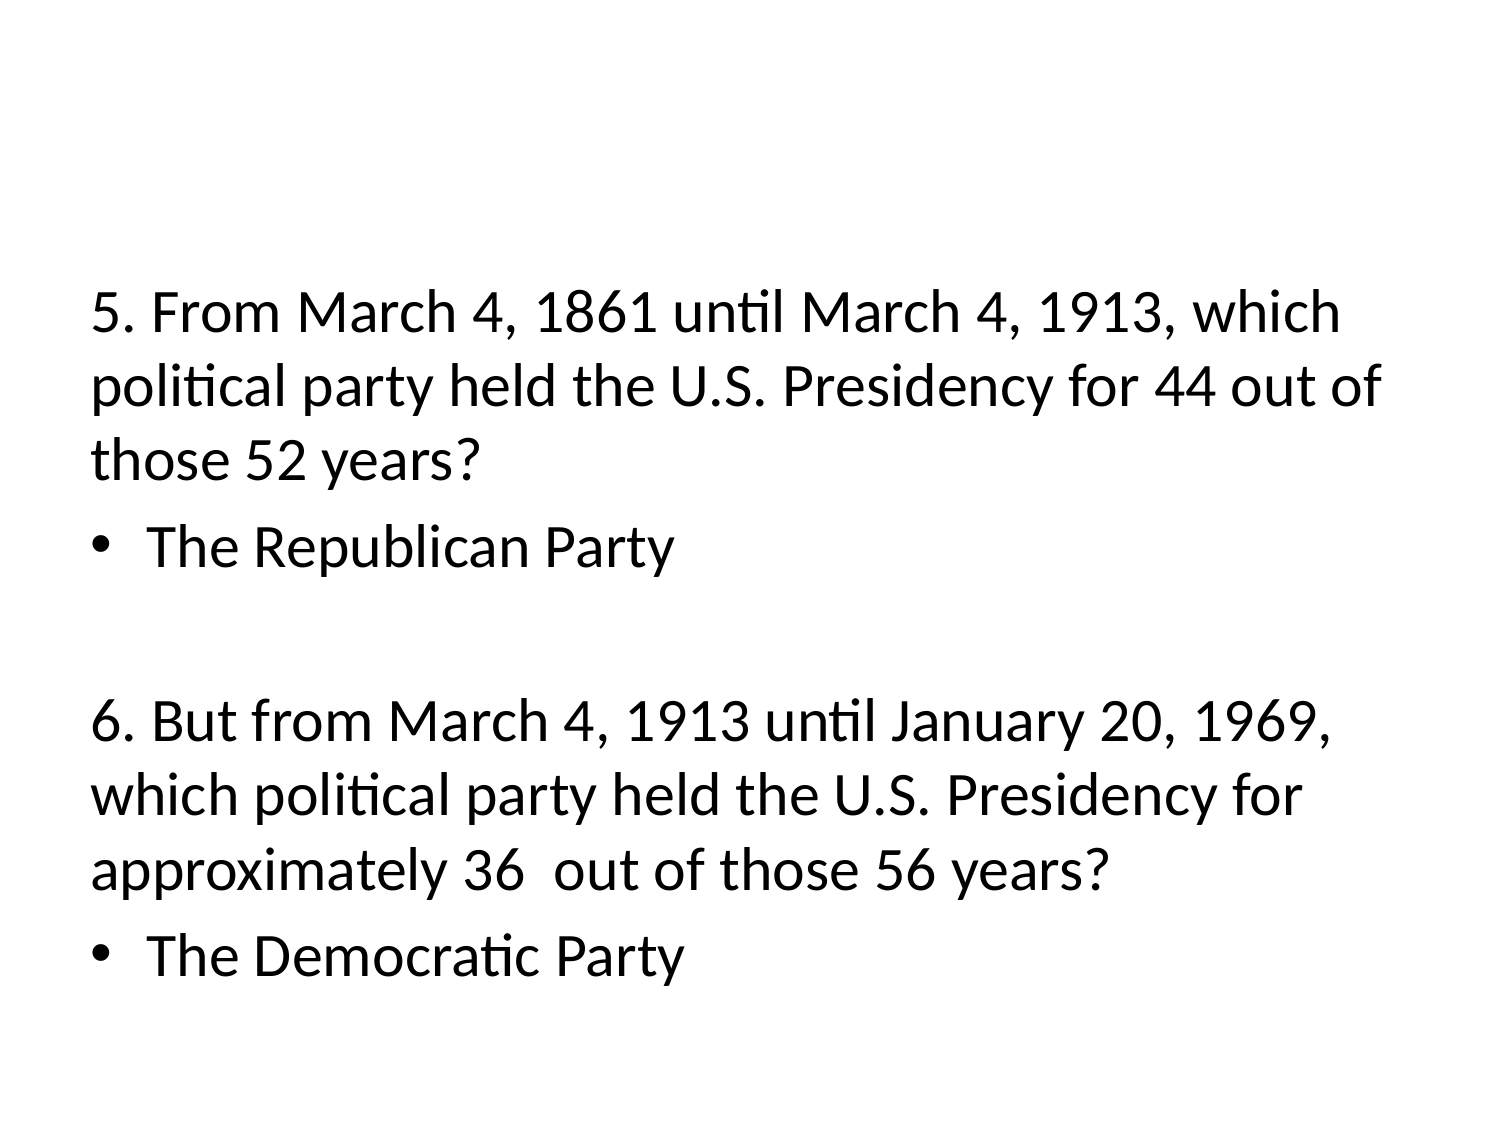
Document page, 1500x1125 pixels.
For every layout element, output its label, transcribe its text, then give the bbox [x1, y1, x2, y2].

list 5. From March 4, 1861 until March 4, 1913, which political party held the U.S. Presidency for 44 out of those 52 years? The Republican Party 6. But from March 4, 1913 until January 20, 1969, which political party held the U.S. Presidency for approximately 36 out of those 56 years? The Democratic Party [75, 262, 1425, 1005]
